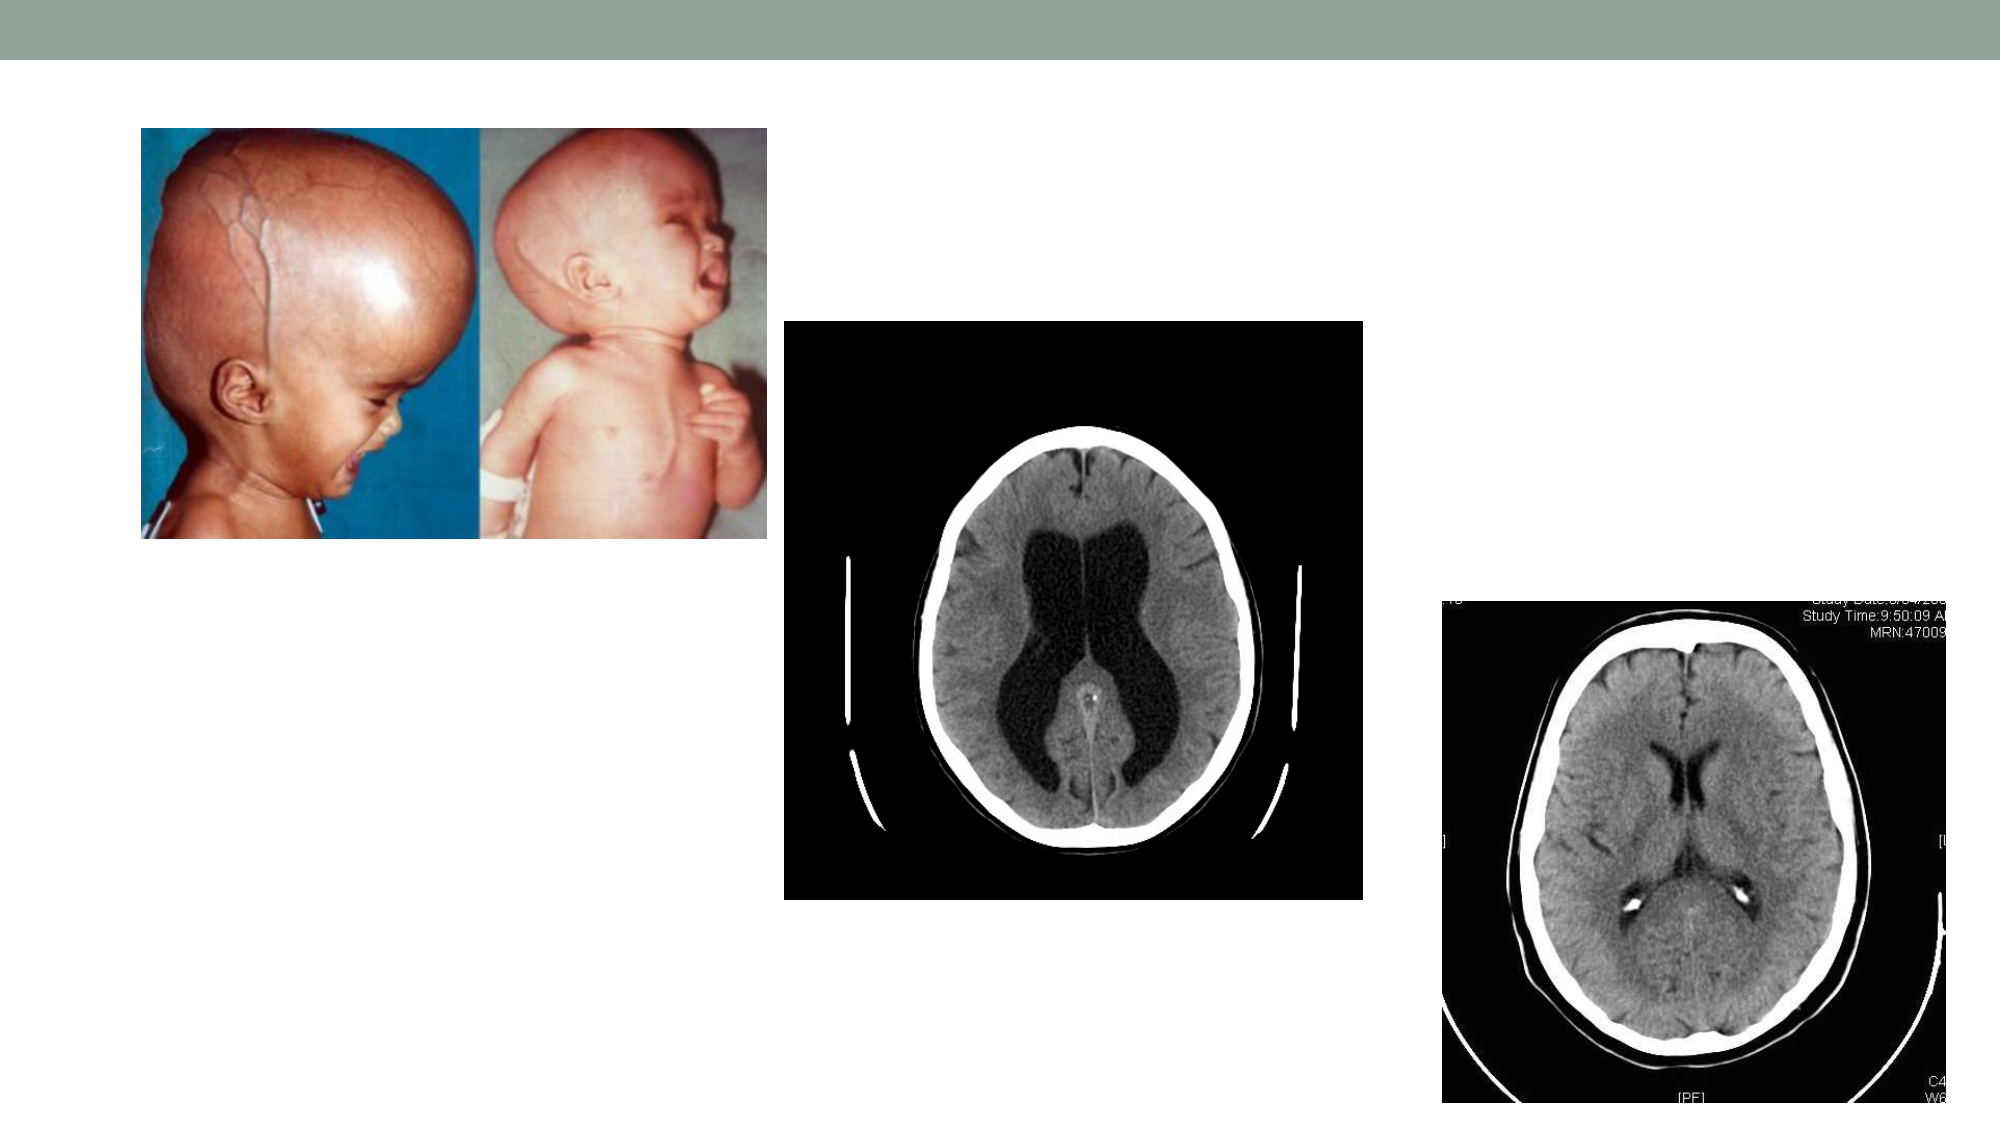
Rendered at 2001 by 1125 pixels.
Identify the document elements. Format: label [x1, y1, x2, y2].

list [141, 128, 767, 539]
picture [1442, 601, 1946, 1103]
list [783, 321, 1363, 901]
